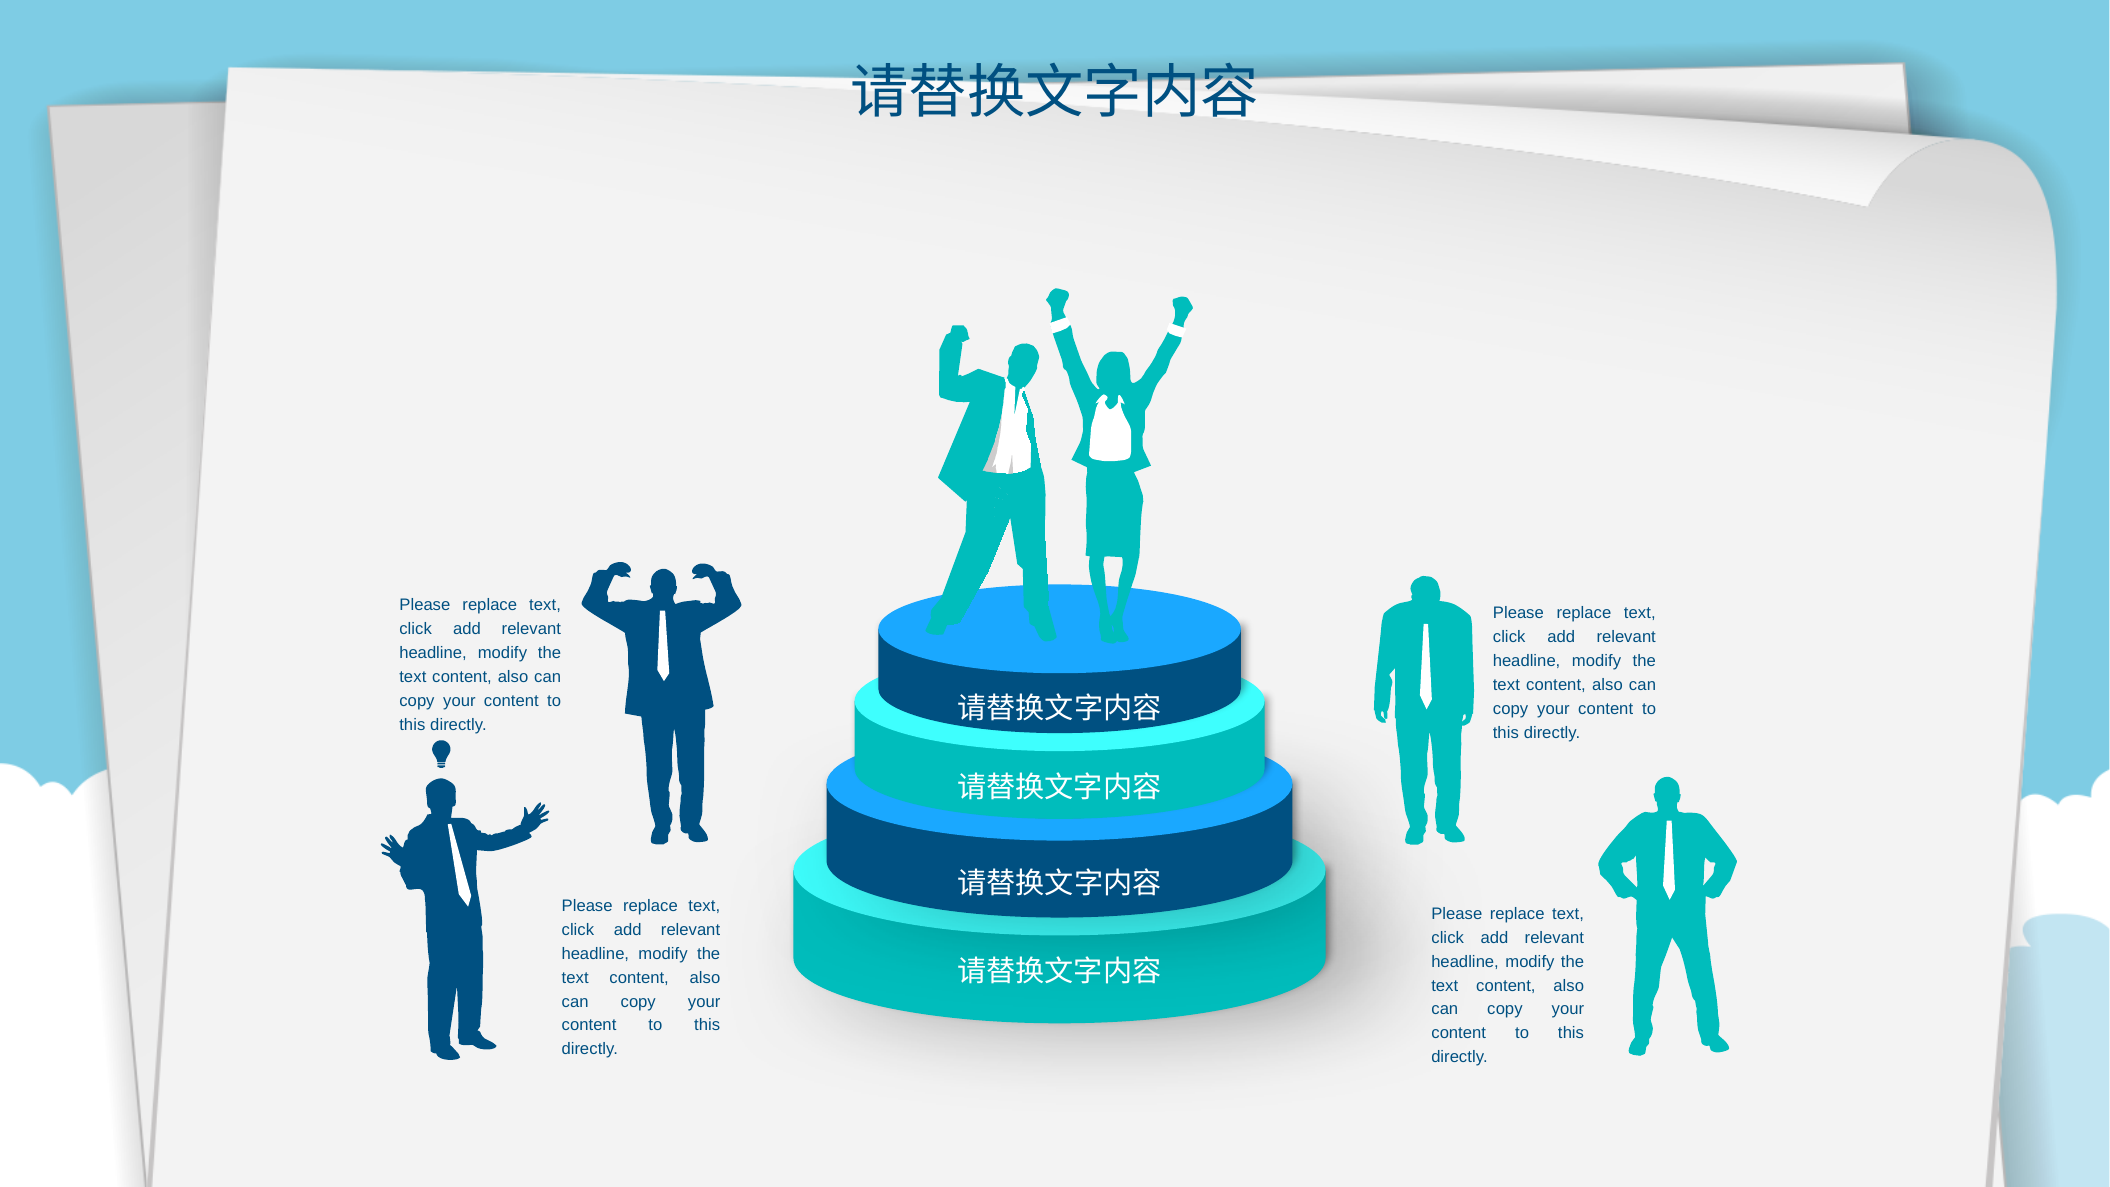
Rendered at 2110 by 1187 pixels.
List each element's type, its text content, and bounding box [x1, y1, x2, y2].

text_box Please replace text, click add relevant headline, modify the text content, also can copy your content to this directly. [1492, 598, 1657, 742]
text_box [926, 288, 1193, 644]
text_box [1598, 776, 1737, 1056]
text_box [380, 740, 550, 1060]
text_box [581, 562, 742, 845]
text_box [878, 584, 1241, 734]
picture [0, 0, 2110, 1187]
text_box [854, 650, 1265, 819]
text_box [793, 805, 1326, 1024]
text_box Please replace text, click add relevant headline, modify the text content, also can copy your content to this directly. [561, 890, 721, 1059]
text_box Please replace text, click add relevant headline, modify the text content, also can copy your content to this directly. [399, 590, 562, 734]
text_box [826, 726, 1293, 918]
text_box Please replace text, click add relevant headline, modify the text content, also can copy your content to this directly. [1431, 898, 1585, 1067]
text_box 请替换文字内容 [820, 32, 1289, 124]
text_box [1373, 575, 1475, 845]
